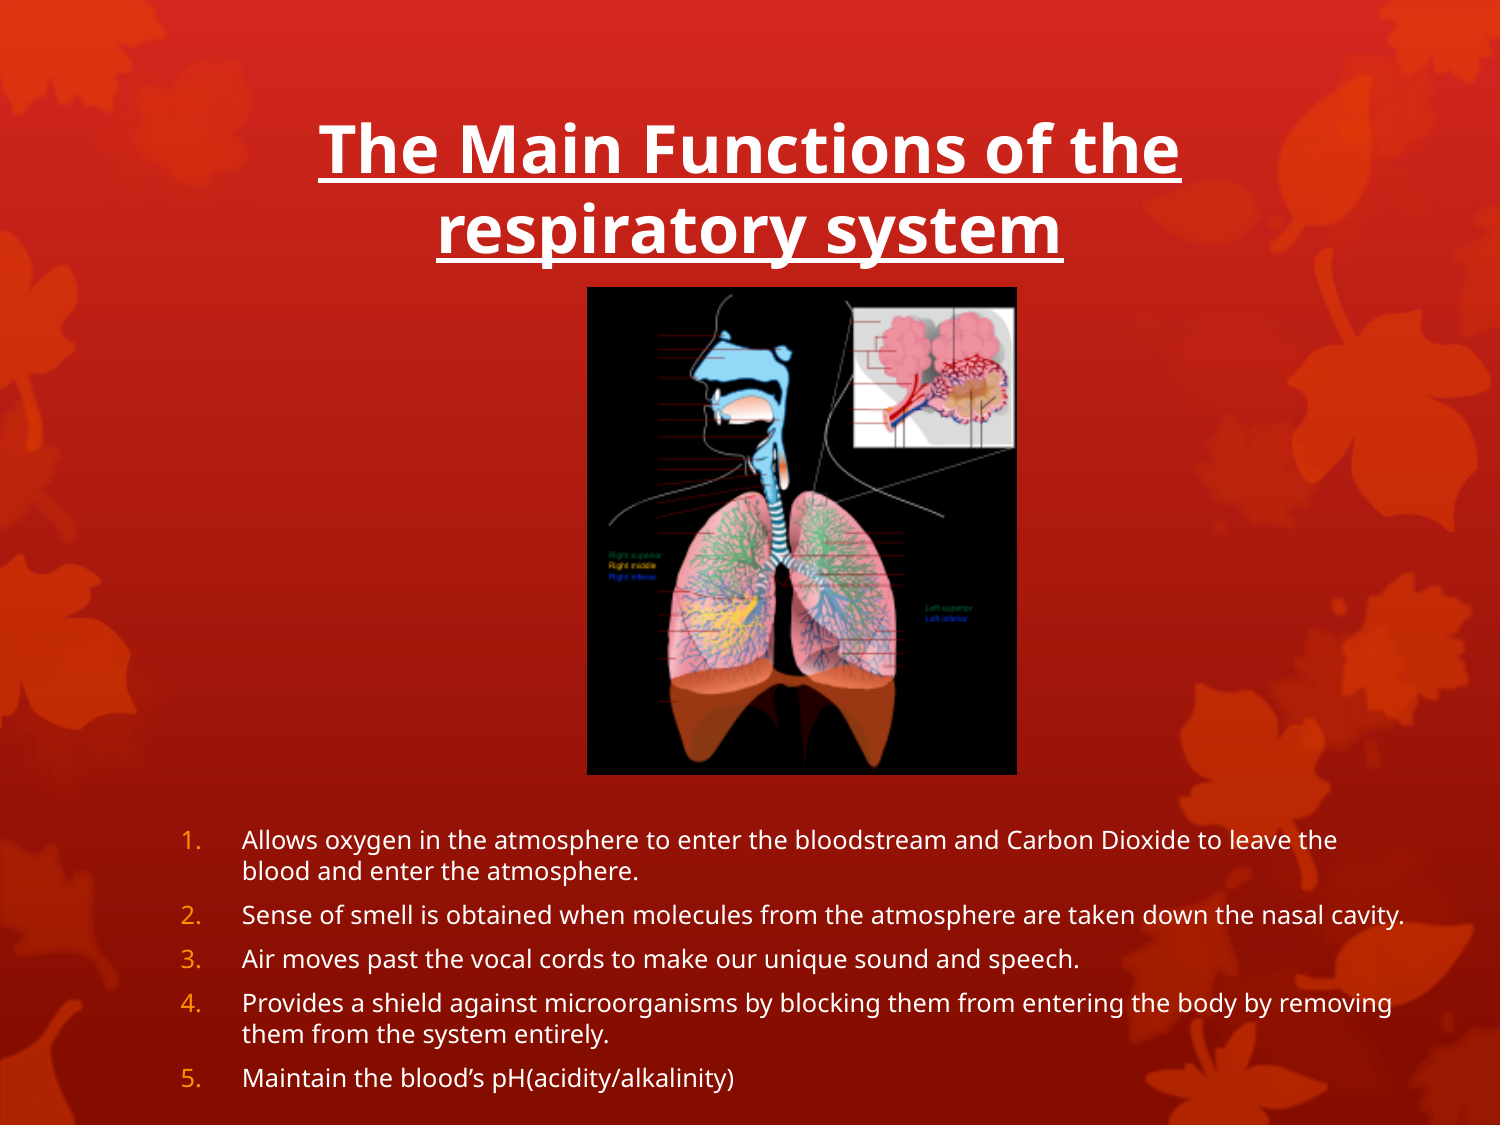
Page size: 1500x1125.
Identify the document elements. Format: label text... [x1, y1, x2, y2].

title The Main Functions of the respiratory system [165, 110, 1335, 263]
list Allows oxygen in the atmosphere to enter the bloodstream and Carbon Dioxide to leave the blood and enter the atmosphere. Sense of smell is obtained when molecules from the atmosphere are taken down the nasal cavity. Air moves past the vocal cords to make our unique sound and speech. Provides a shield against microorganisms by blocking them from entering the body by removing them from the system entirely. Maintain the blood’s pH(acidity/alkalinity) [165, 275, 1425, 1113]
picture [586, 286, 1018, 776]
